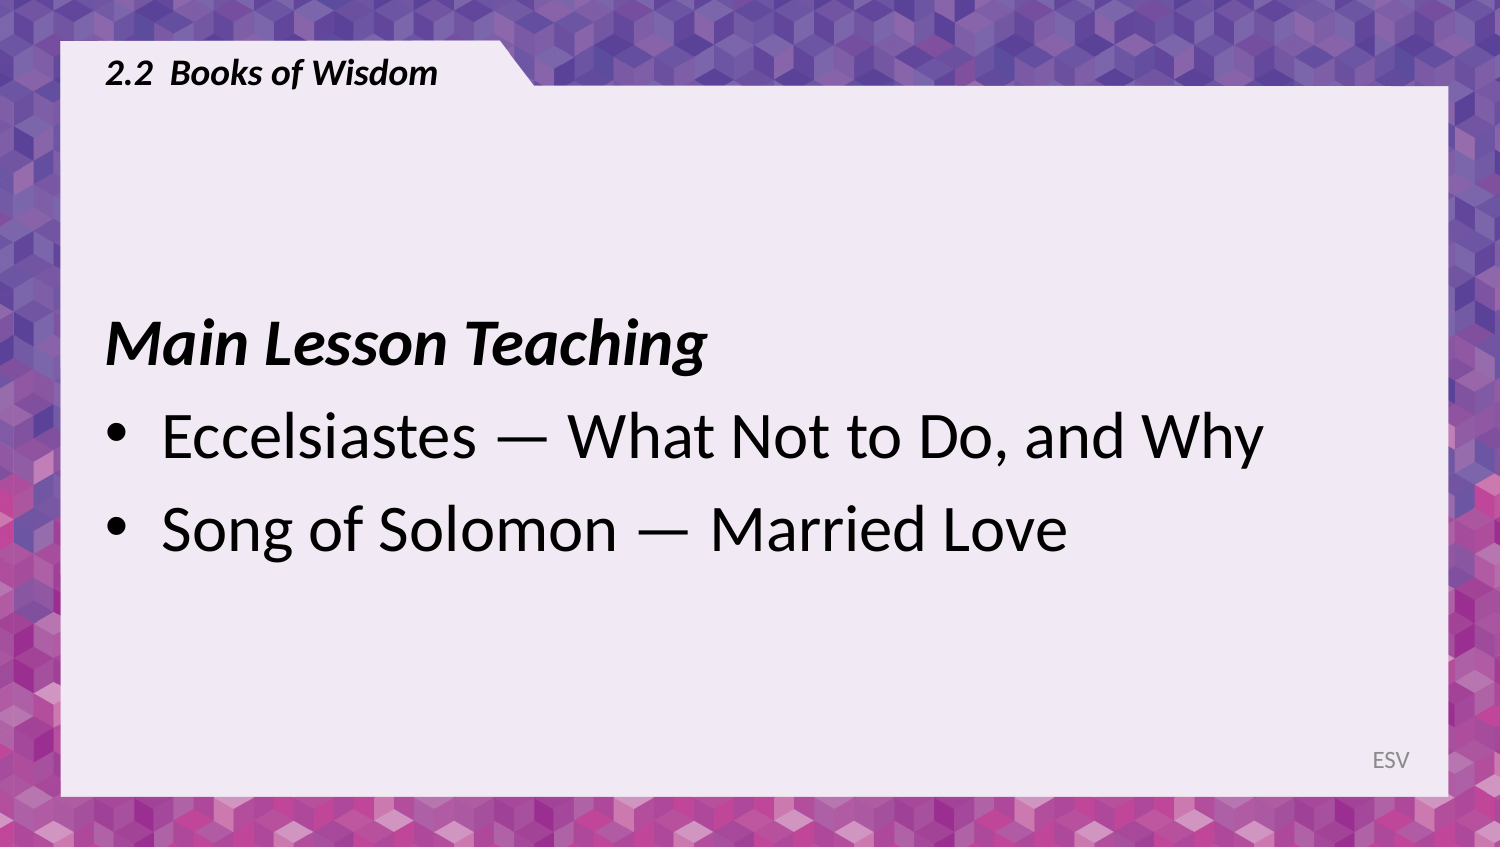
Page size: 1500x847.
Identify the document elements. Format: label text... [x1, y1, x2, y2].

list Main Lesson Teaching Eccelsiastes — What Not to Do, and Why Song of Solomon — Married Love [89, 141, 1403, 722]
picture [0, 0, 1500, 847]
title 2.2 Books of Wisdom [89, 33, 1420, 108]
footer ESV [950, 736, 1425, 782]
